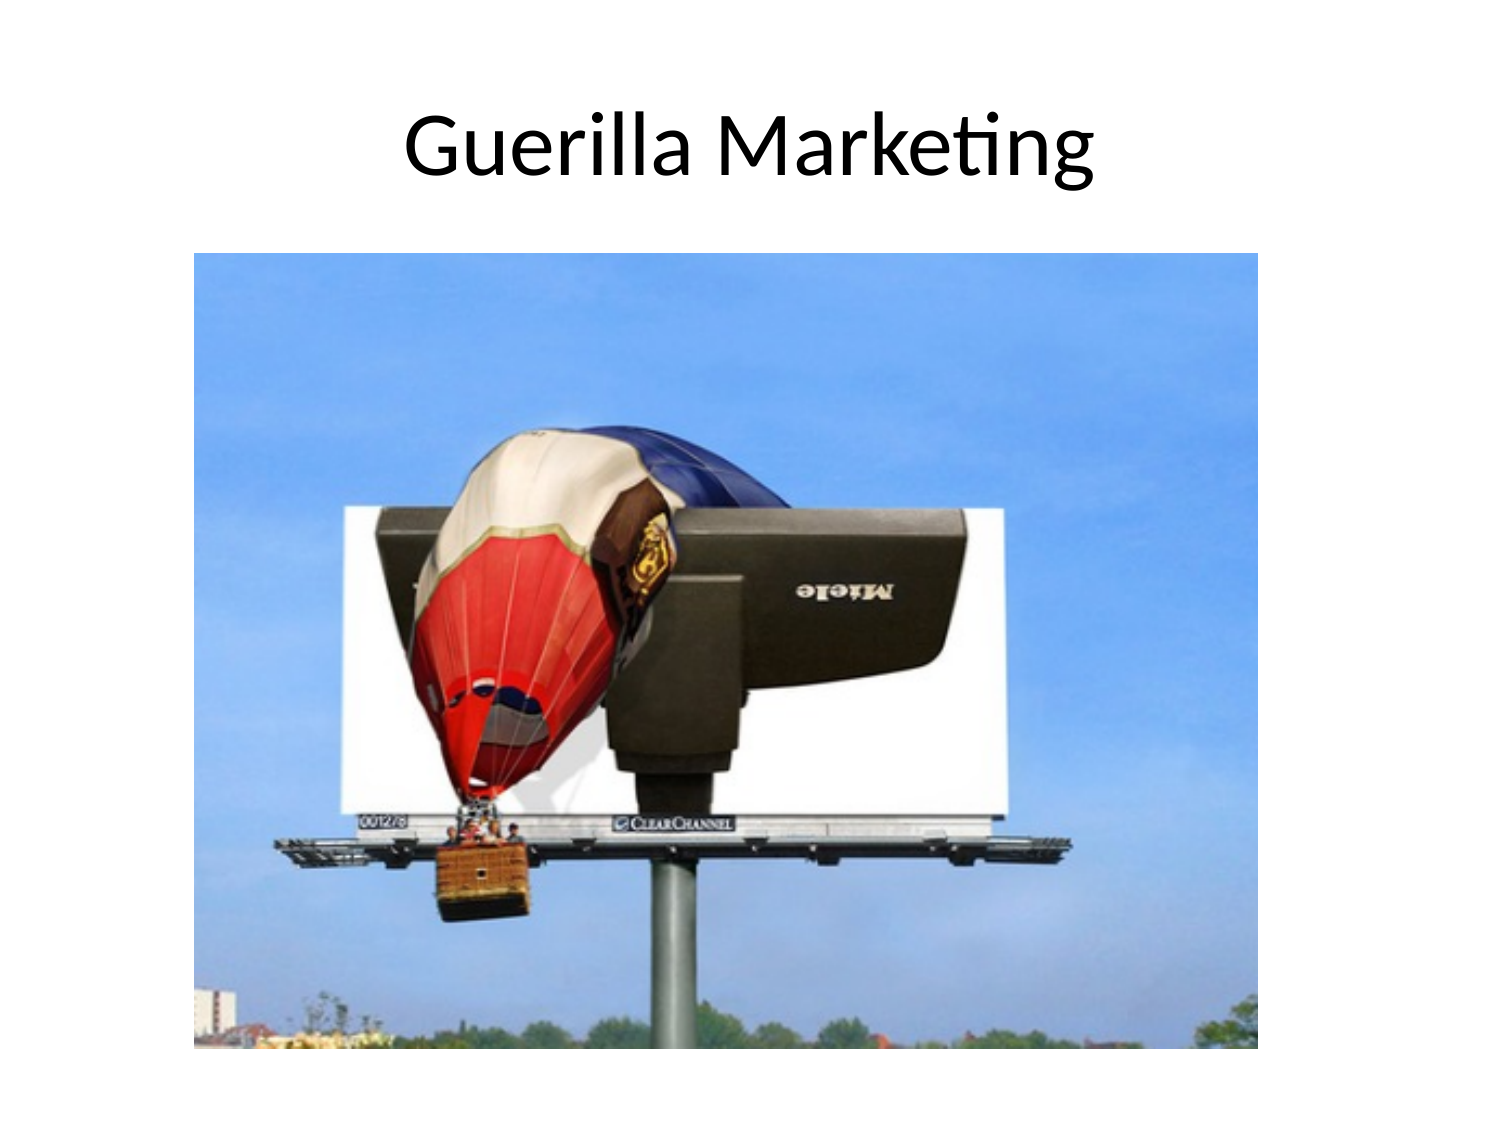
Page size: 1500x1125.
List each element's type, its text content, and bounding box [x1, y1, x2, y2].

title Guerilla Marketing [75, 45, 1425, 233]
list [194, 253, 1259, 1049]
